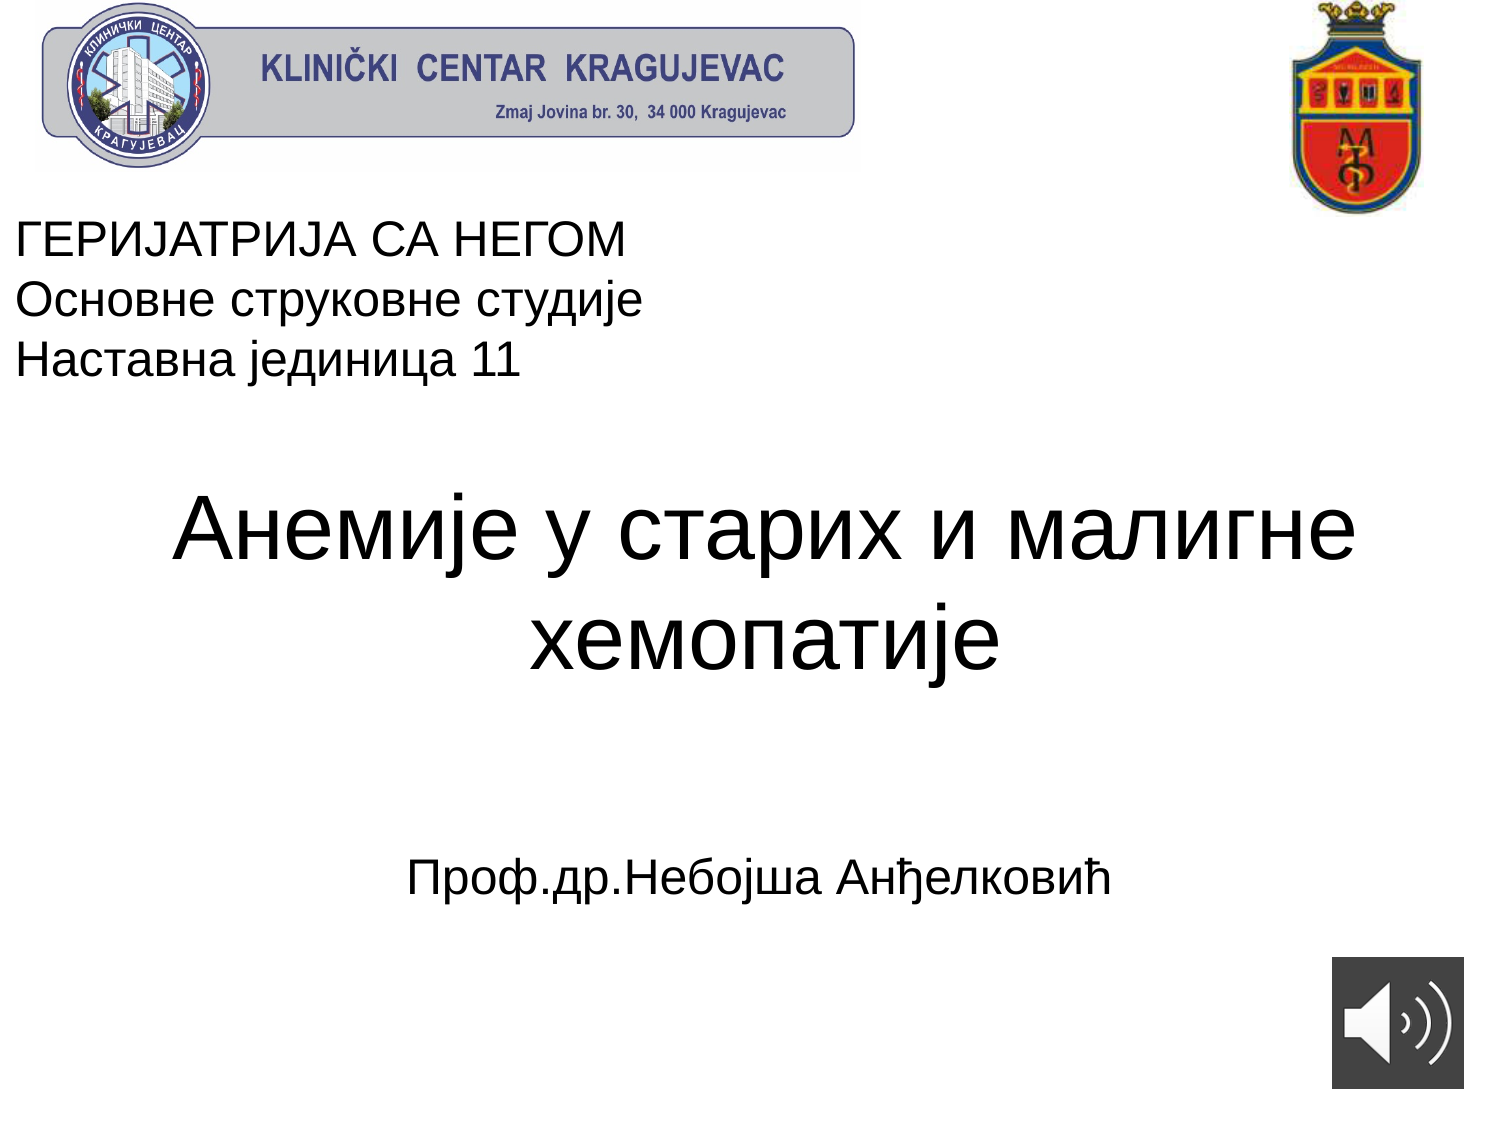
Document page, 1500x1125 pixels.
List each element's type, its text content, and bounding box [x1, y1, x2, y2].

picture [1288, 0, 1424, 218]
title Анемије у старих и малигне хемопатије [128, 457, 1404, 699]
subtitle Проф.др.Небојша Анђелковић [234, 837, 1285, 1125]
picture [1330, 955, 1465, 1090]
text_box ГЕРИЈАТРИЈА СА НЕГОМ Oсновне струковне студије Наставна јединица 11 [0, 199, 1278, 394]
picture [34, 0, 861, 172]
